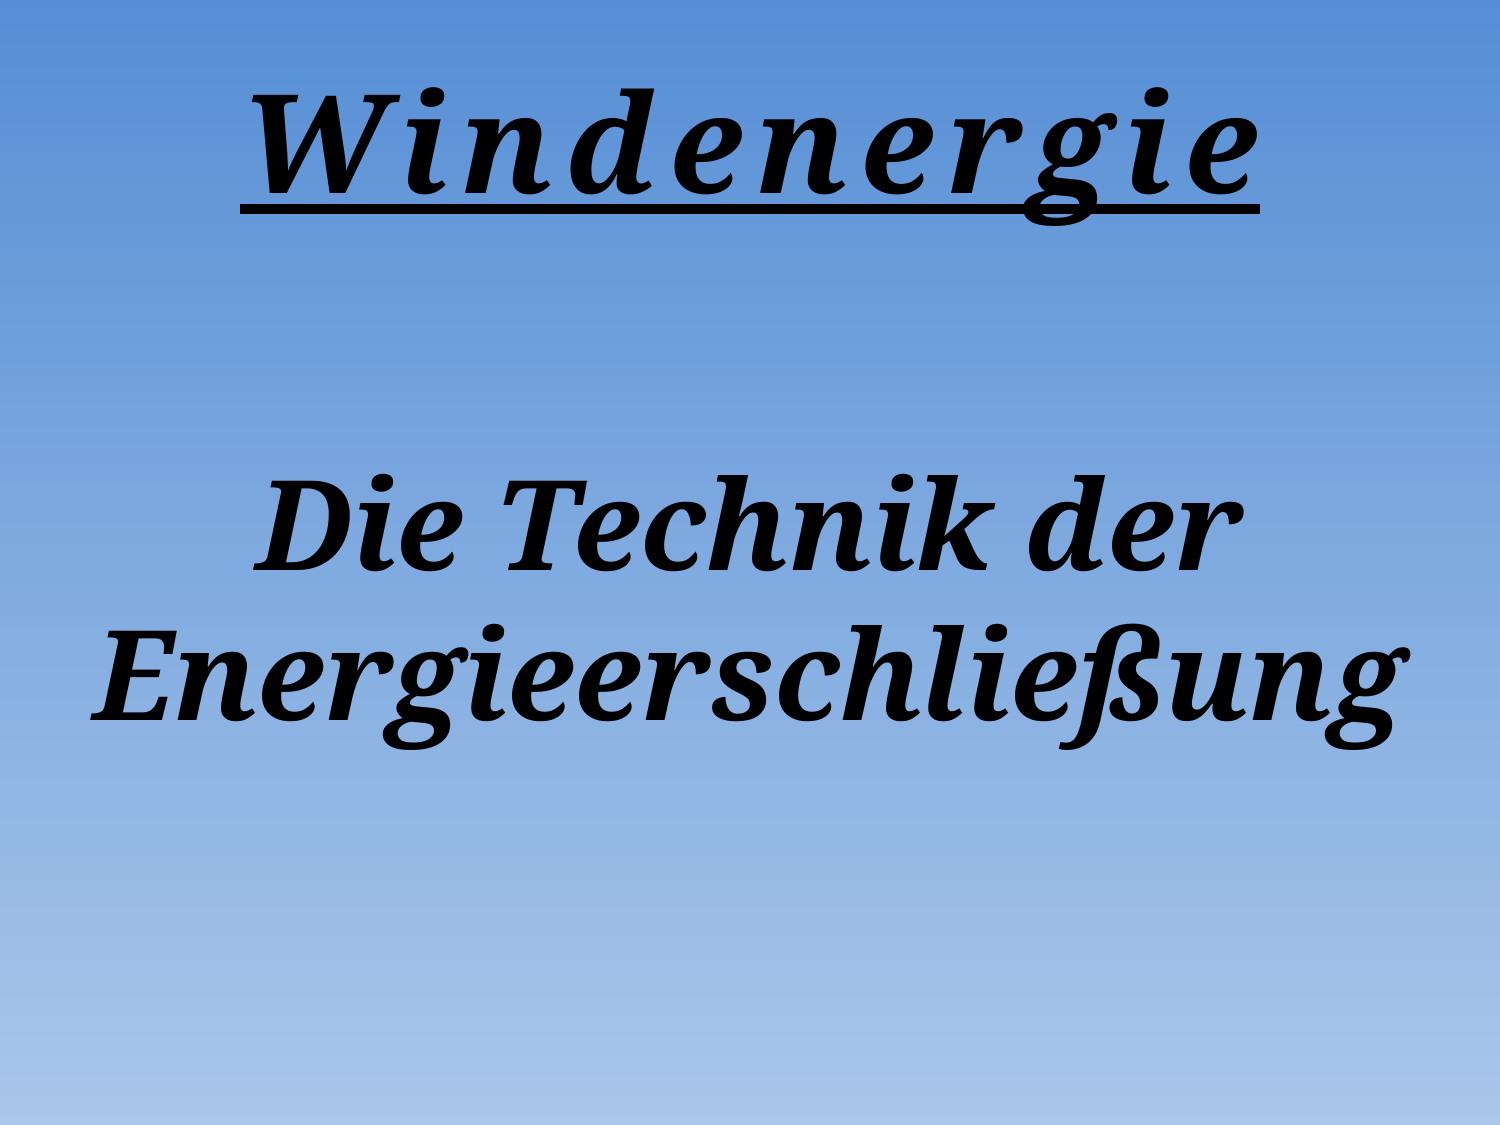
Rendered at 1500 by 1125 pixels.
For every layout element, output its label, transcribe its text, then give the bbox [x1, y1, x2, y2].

title Windenergie [75, 45, 1425, 233]
list Die Technik der Energieerschließung [75, 262, 1425, 1005]
